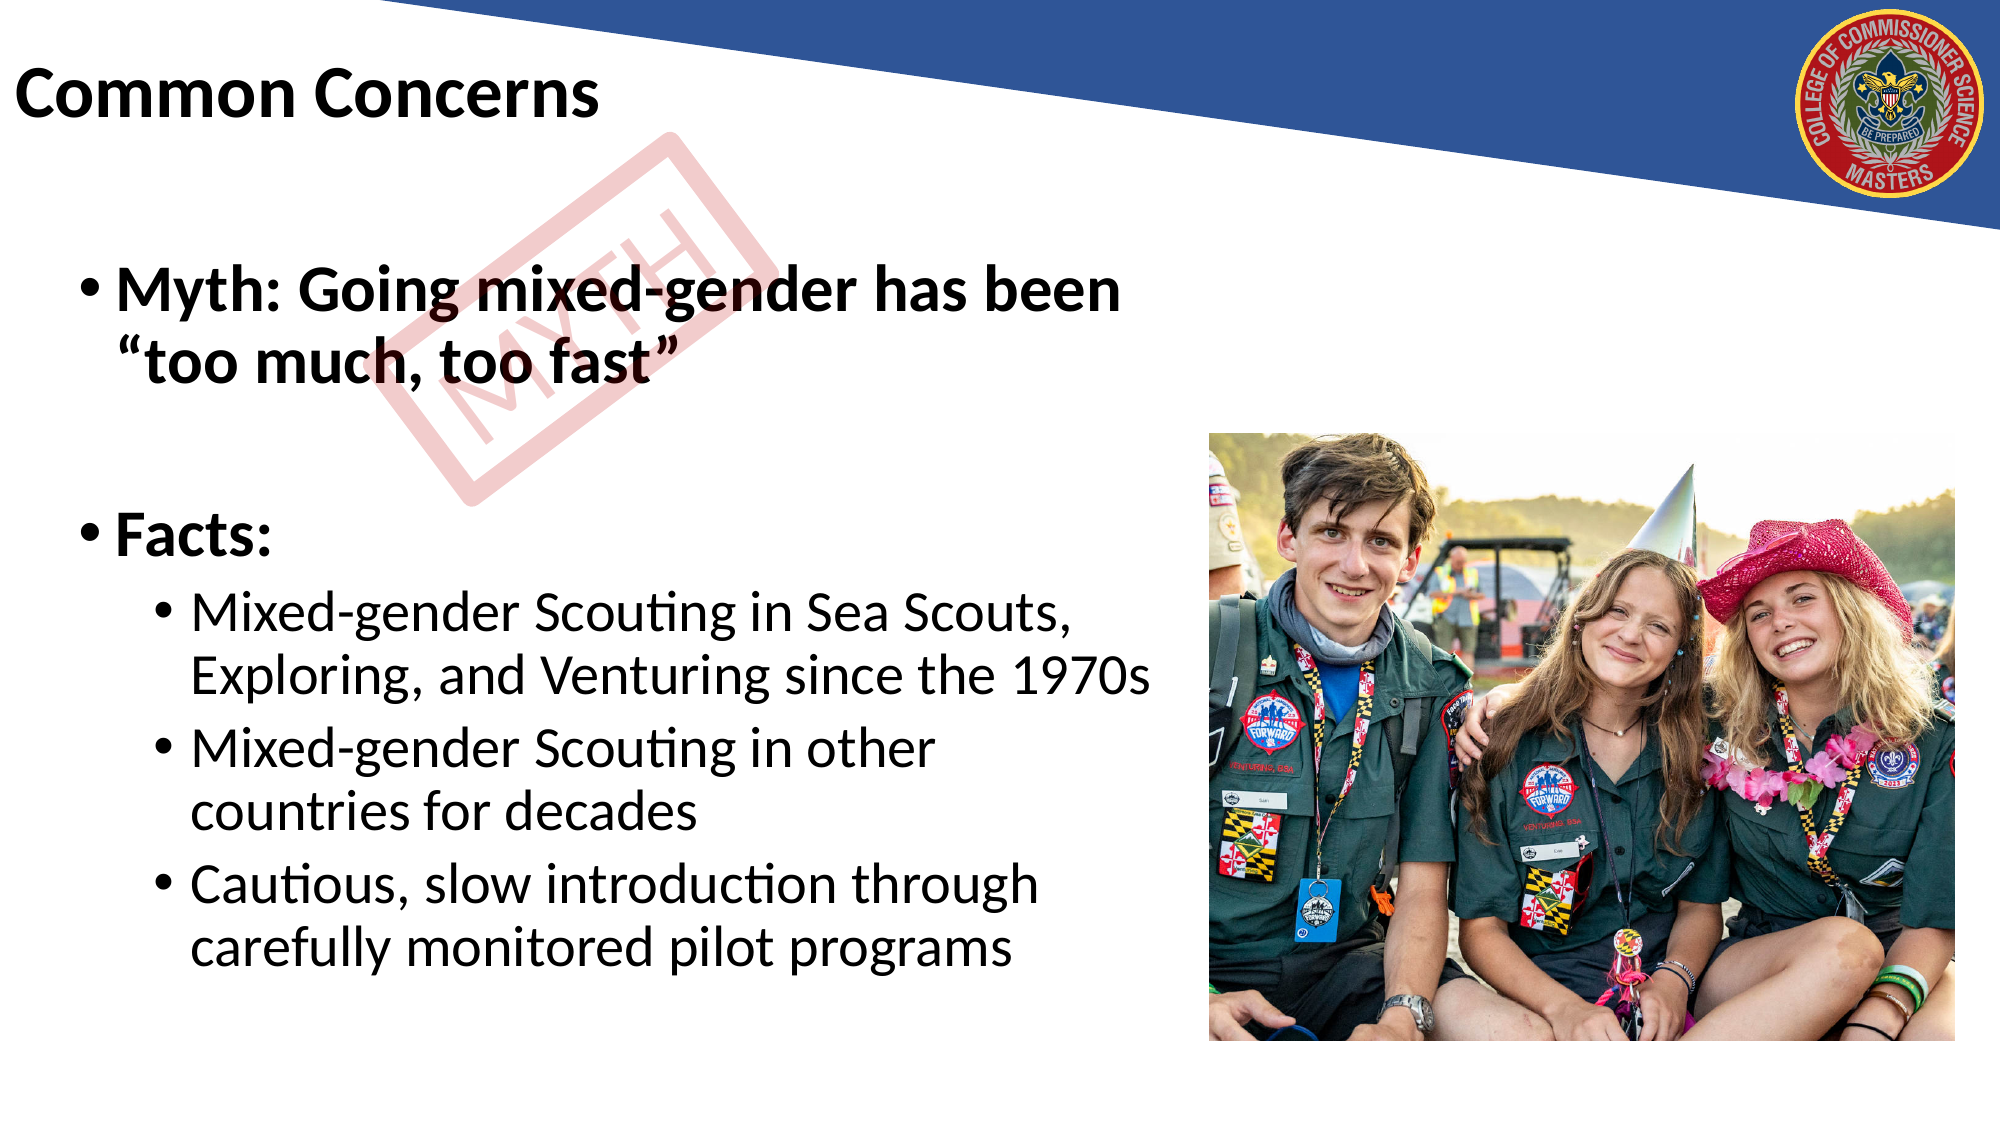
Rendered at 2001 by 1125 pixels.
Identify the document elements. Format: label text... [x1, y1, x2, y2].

picture [1795, 9, 1984, 198]
picture [1209, 433, 1955, 1041]
title Common Concerns [0, 37, 943, 149]
list Myth: Going mixed-gender has been “too much, too fast” Facts: Mixed-gender Scouting in Sea Scouts, Exploring, and Venturing since the 1970s Mixed-gender Scouting in other countries for decades Cautious, slow introduction through carefully monitored pilot programs [63, 246, 1167, 1097]
text_box MYTH [373, 142, 769, 497]
